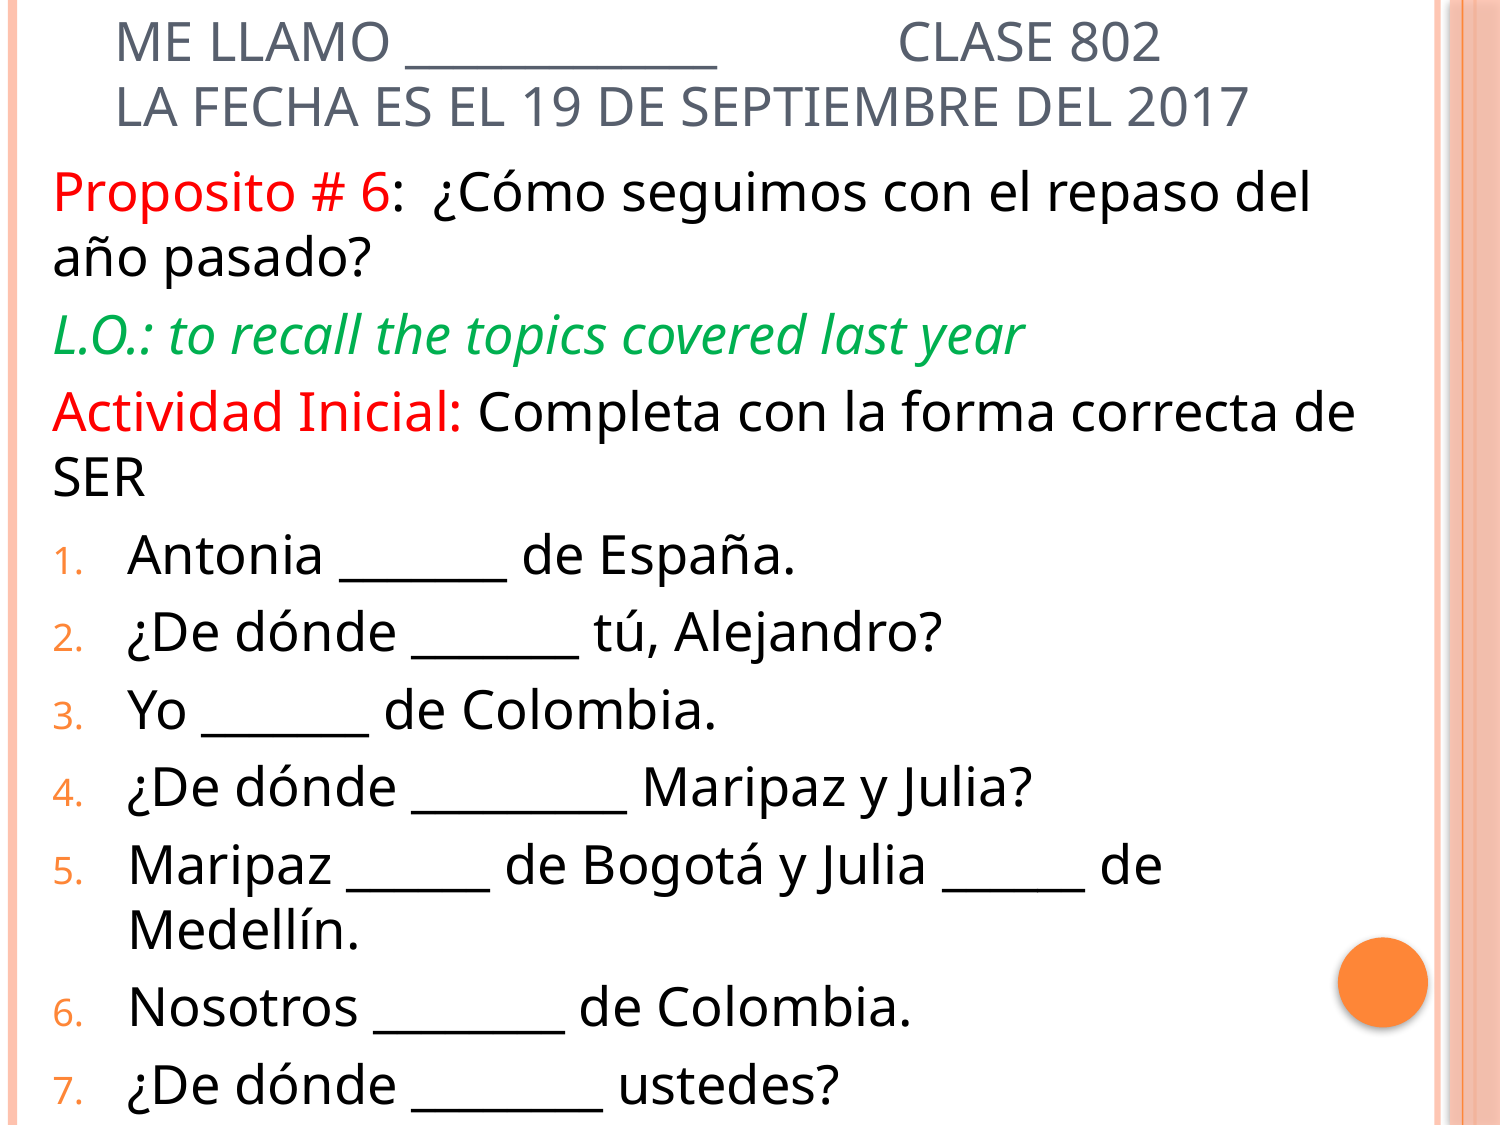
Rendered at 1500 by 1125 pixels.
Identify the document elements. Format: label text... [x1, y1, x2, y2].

text_box Me llamo _____________ Clase 802 La fecha es el 19 de septiembre del 2017 [99, 0, 1325, 150]
text_box Proposito # 6: ¿Cómo seguimos con el repaso del año pasado? L.O.: to recall the topics covered last year Actividad Inicial: Completa con la forma correcta de SER Antonia _______ de España. ¿De dónde _______ tú, Alejandro? Yo _______ de Colombia. ¿De dónde _________ Maripaz y Julia? Maripaz ______ de Bogotá y Julia ______ de Medellín. Nosotros ________ de Colombia. ¿De dónde ________ ustedes? [37, 150, 1413, 950]
